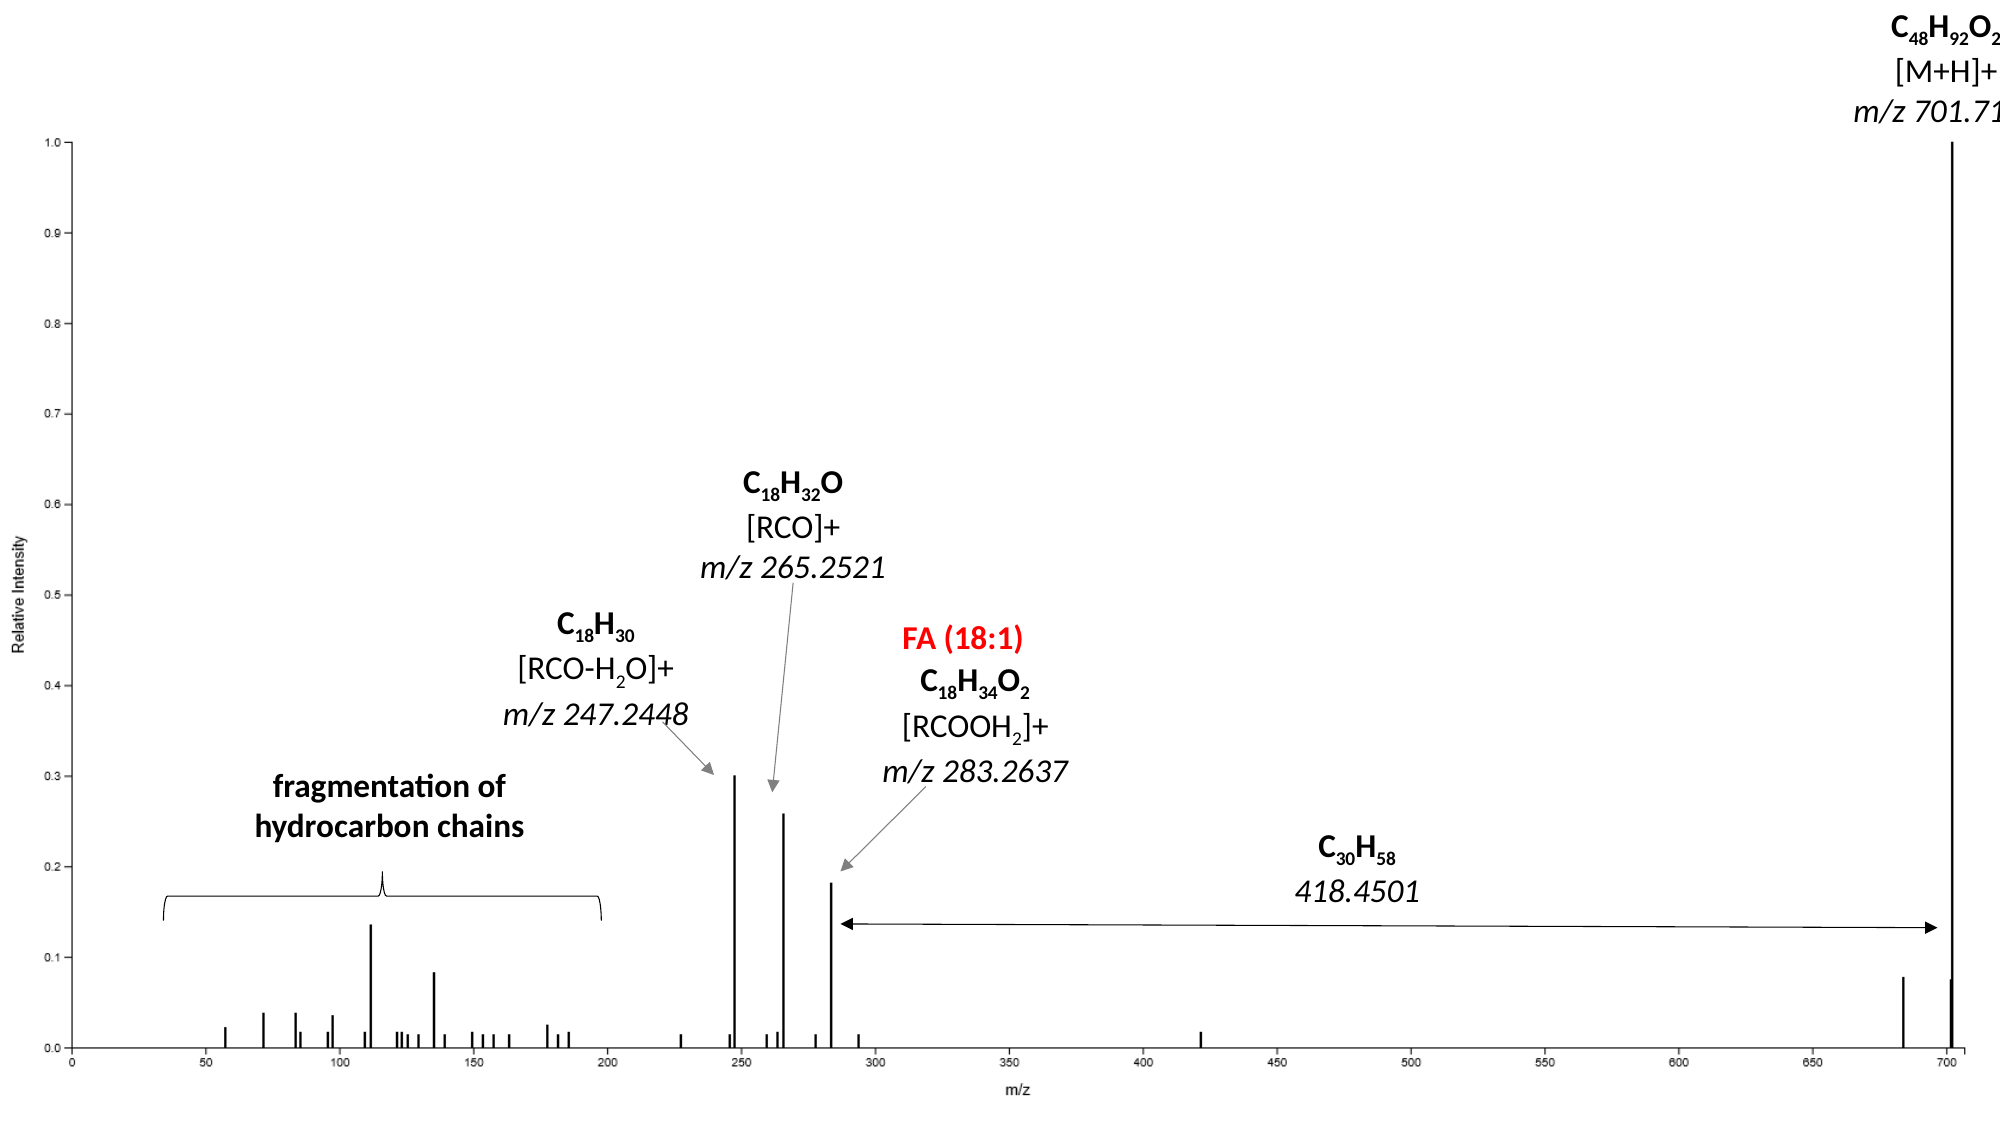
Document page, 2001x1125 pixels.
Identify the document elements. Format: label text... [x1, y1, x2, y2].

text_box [840, 786, 926, 872]
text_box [772, 582, 794, 793]
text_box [840, 923, 1938, 928]
picture [0, 118, 2000, 1125]
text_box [662, 721, 715, 775]
text_box C48H92O2 [M+H]+ m/z 701.7138 [1776, 0, 2000, 118]
